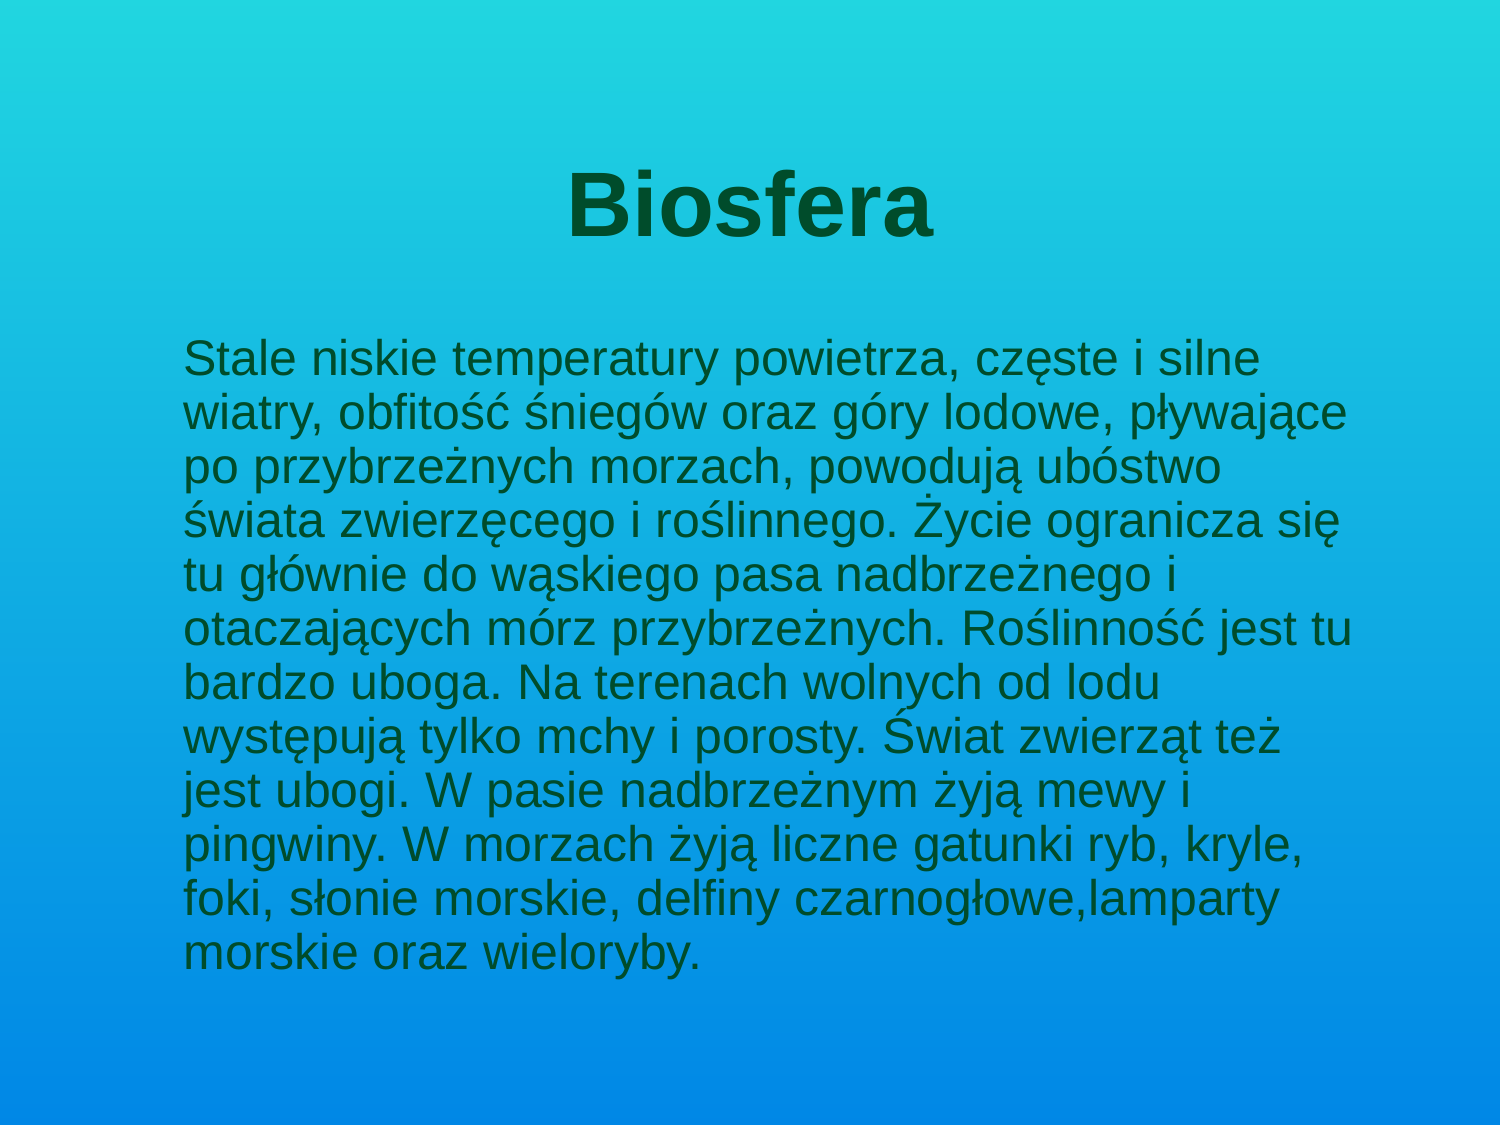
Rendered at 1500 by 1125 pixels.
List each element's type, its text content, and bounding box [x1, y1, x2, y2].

title Biosfera [112, 74, 1388, 263]
list Stale niskie temperatury powietrza, częste i silne wiatry, obfitość śniegów oraz góry lodowe, pływające po przybrzeżnych morzach, powodują ubóstwo świata zwierzęcego i roślinnego. Życie ogranicza się tu głównie do wąskiego pasa nadbrzeżnego i otaczających mórz przybrzeżnych. Roślinność jest tu bardzo uboga. Na terenach wolnych od lodu występują tylko mchy i porosty. Świat zwierząt też jest ubogi. W pasie nadbrzeżnym żyją mewy i pingwiny. W morzach żyją liczne gatunki ryb, kryle, foki, słonie morskie, delfiny czarnogłowe,lamparty morskie oraz wieloryby. [112, 324, 1388, 1001]
